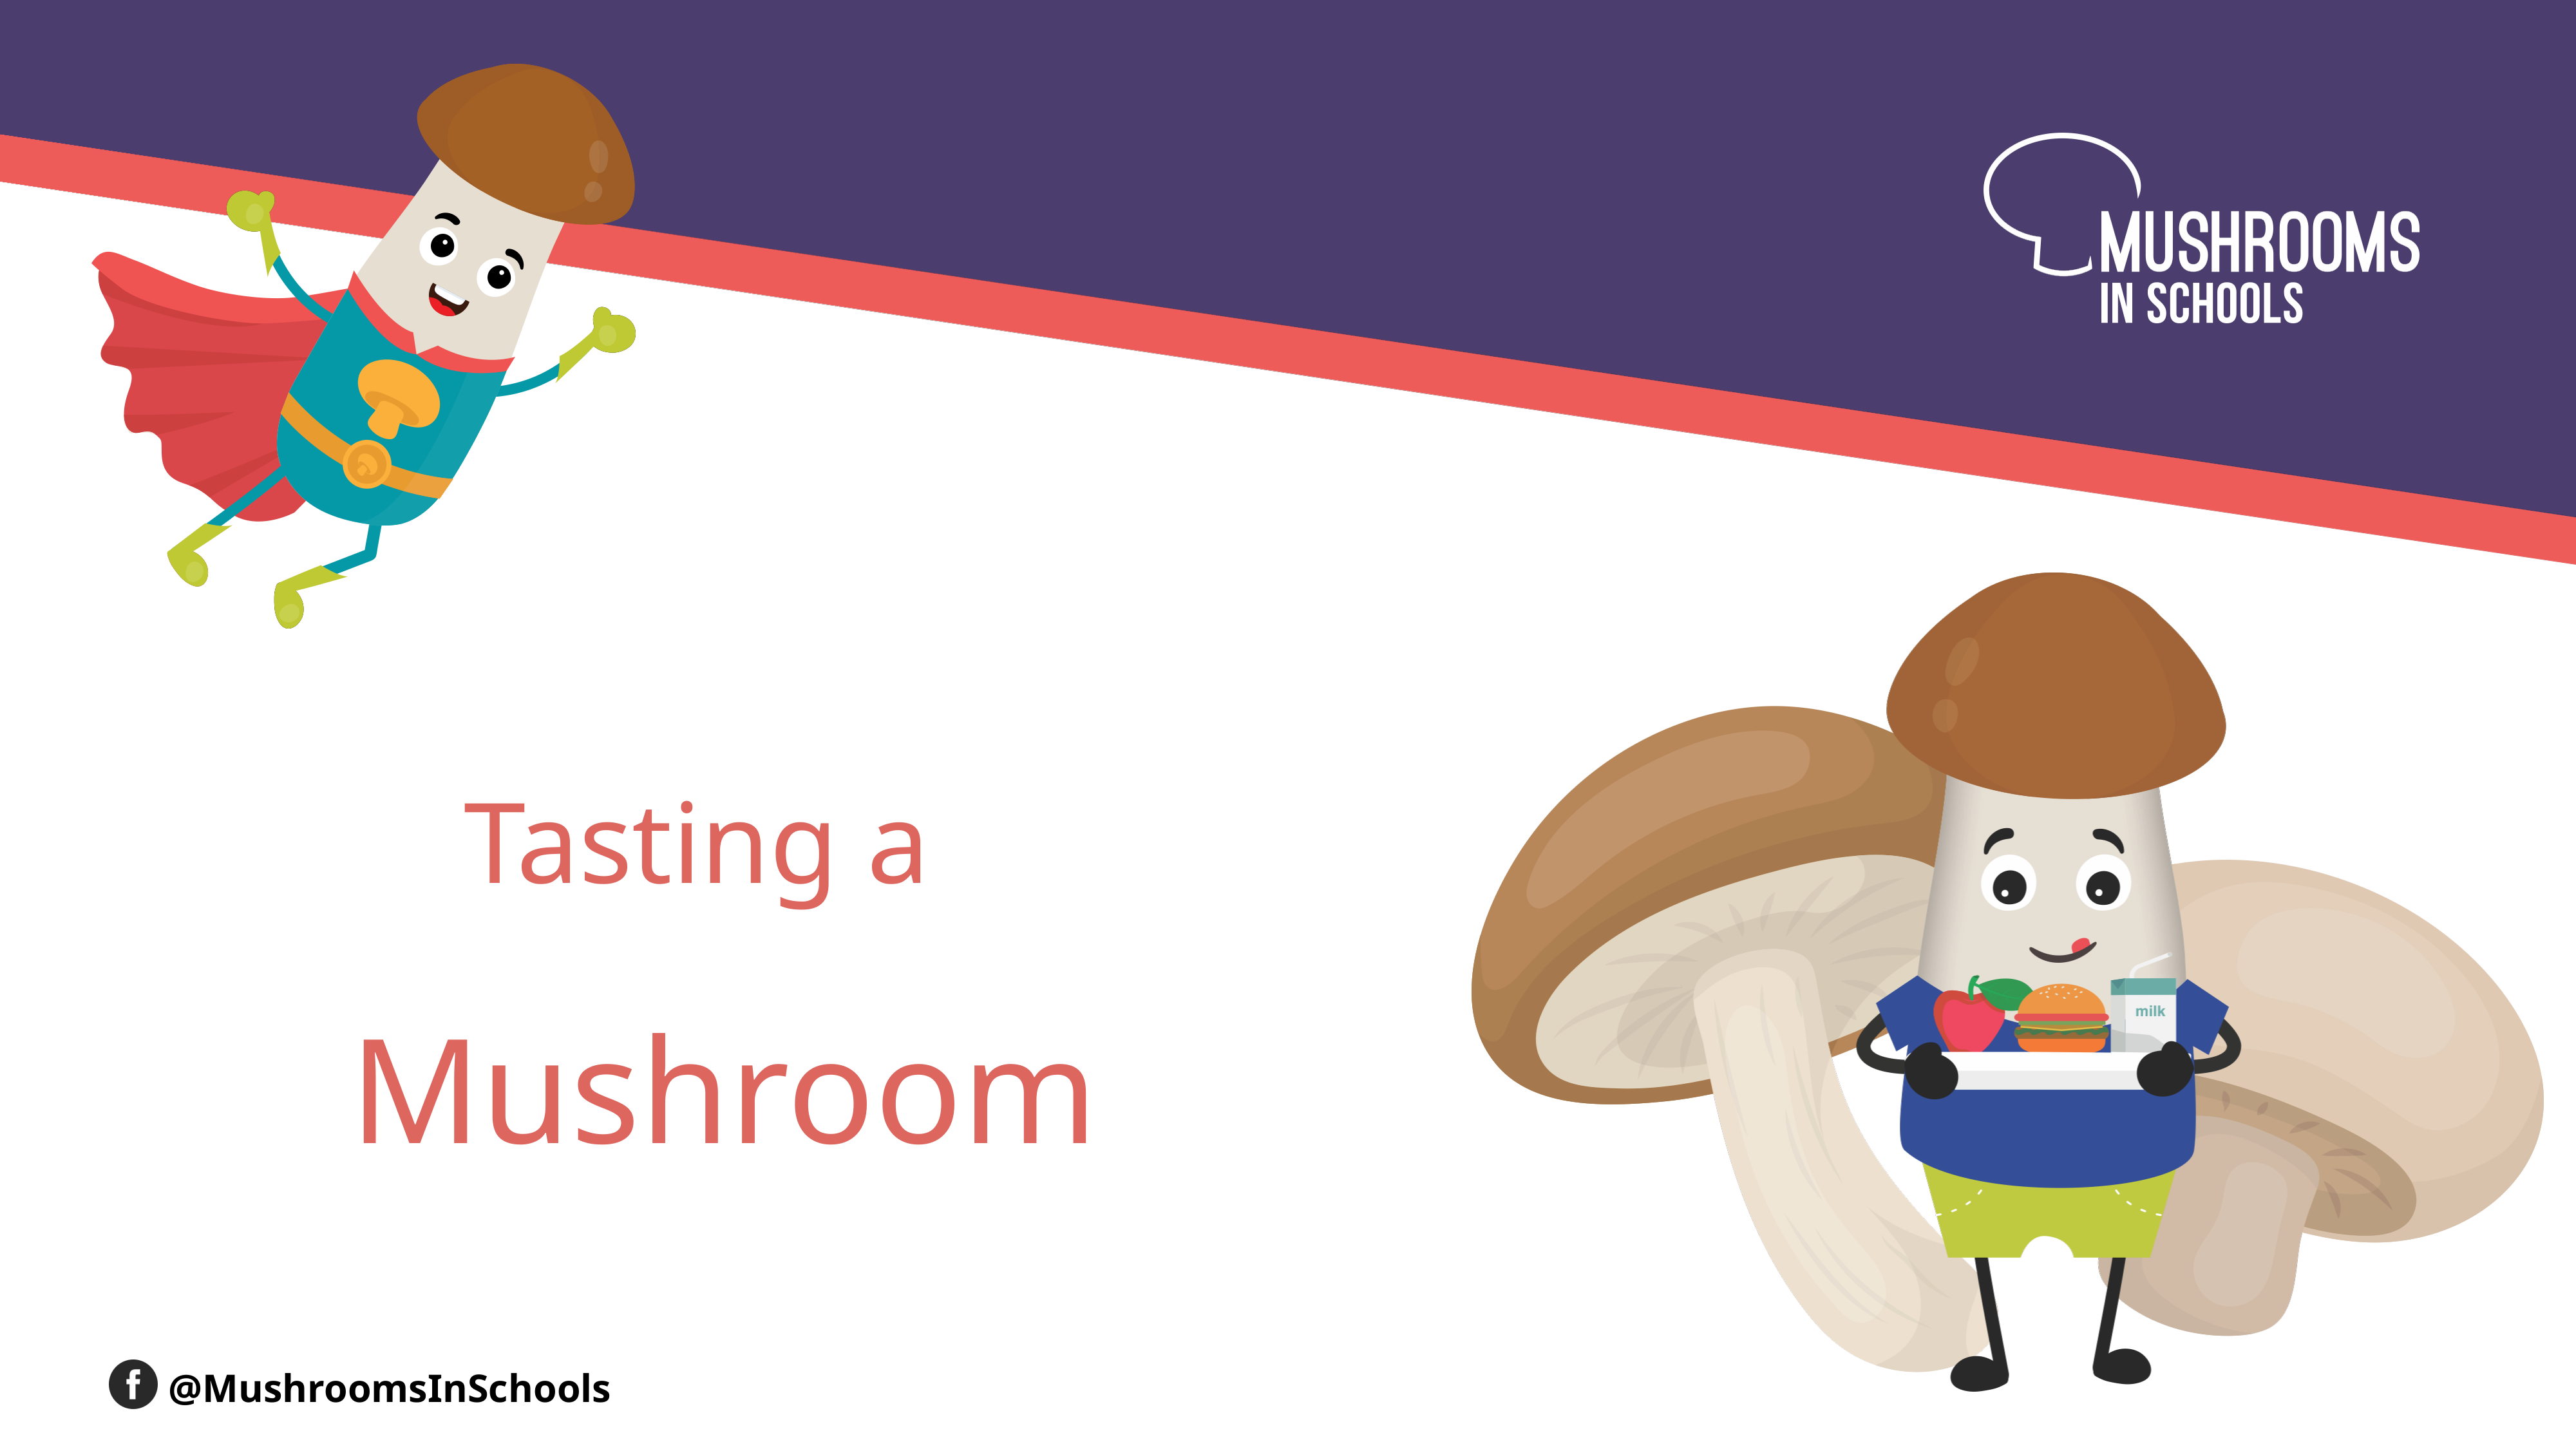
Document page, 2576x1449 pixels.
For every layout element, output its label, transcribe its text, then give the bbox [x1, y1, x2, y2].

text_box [109, 1352, 619, 1416]
picture [0, 0, 2576, 1392]
text_box Mushroom [345, 855, 1303, 1178]
text_box Tasting a [458, 614, 1190, 911]
